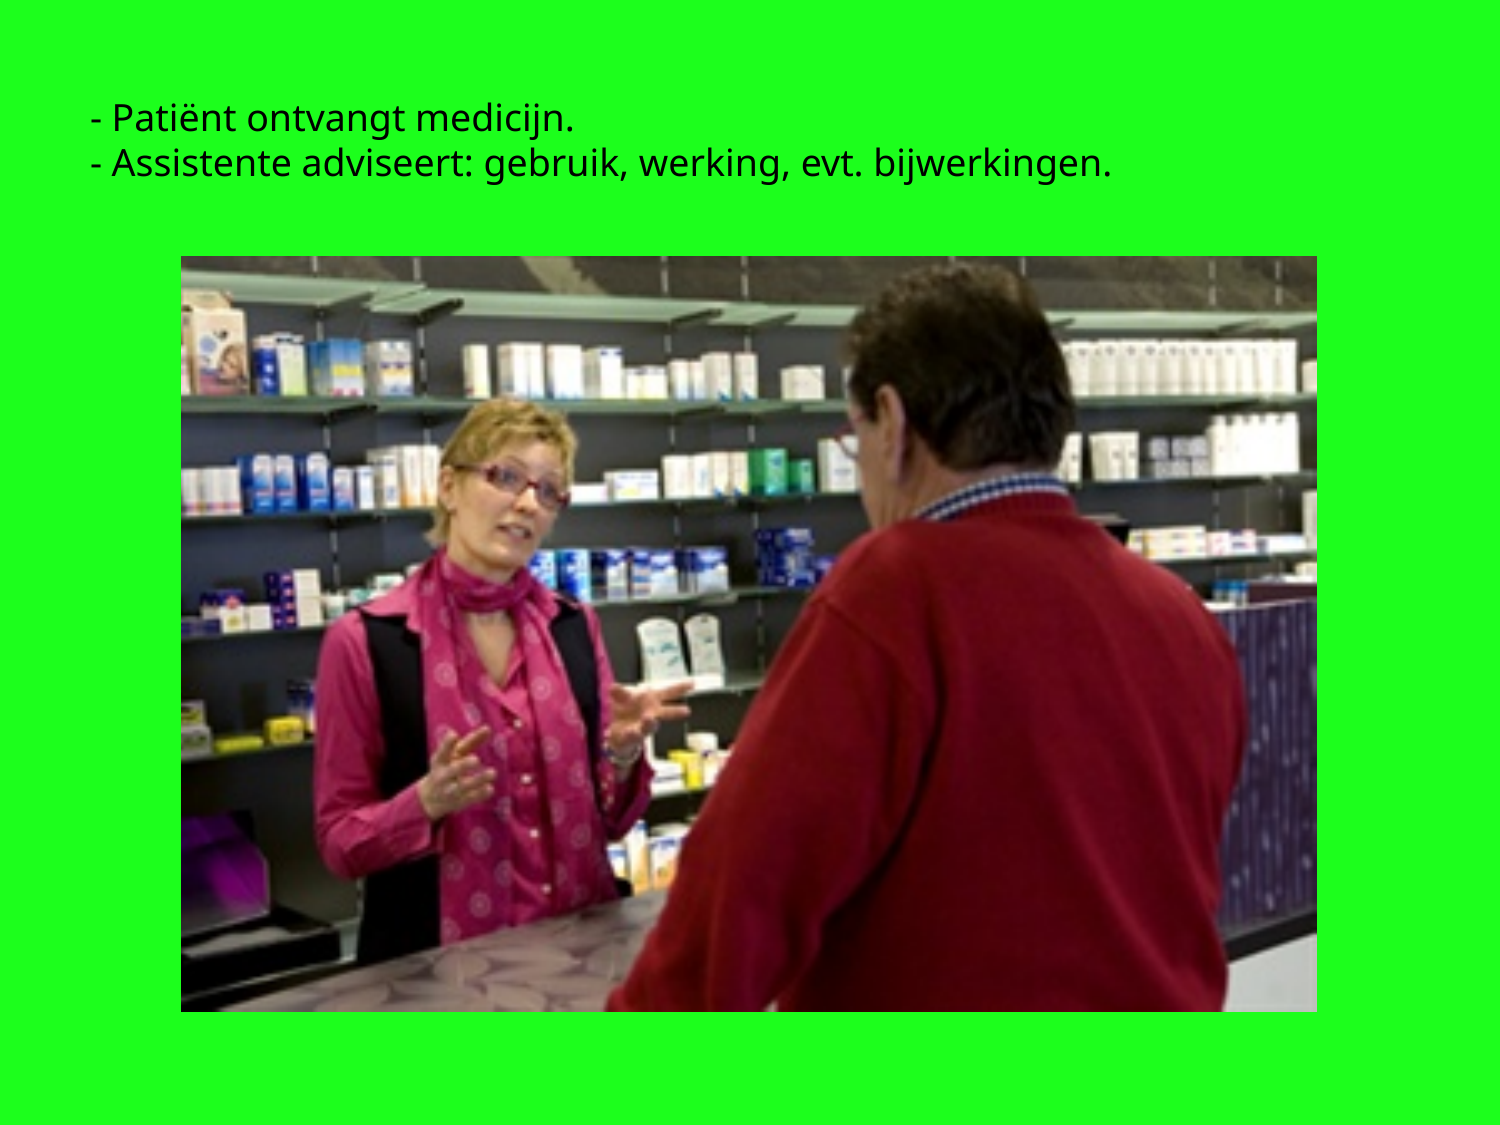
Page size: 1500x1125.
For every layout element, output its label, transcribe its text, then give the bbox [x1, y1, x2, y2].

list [181, 256, 1318, 1012]
title - Patiënt ontvangt medicijn. - Assistente adviseert: gebruik, werking, evt. bijwerkingen. [75, 45, 1425, 233]
